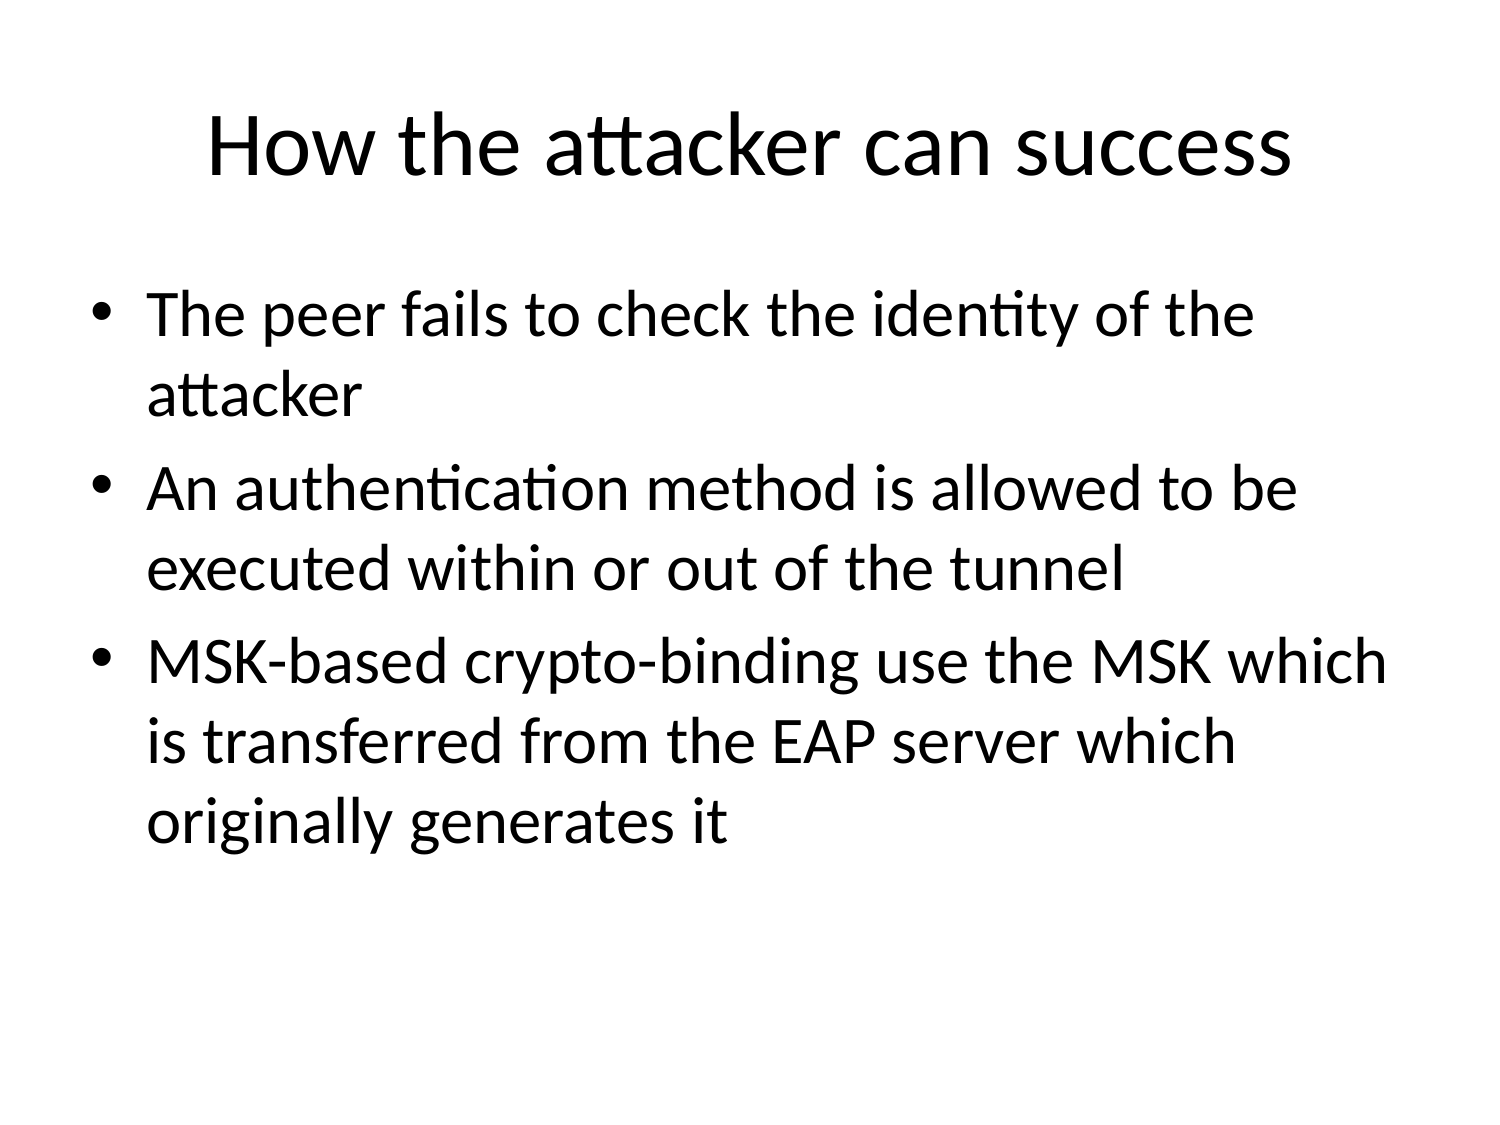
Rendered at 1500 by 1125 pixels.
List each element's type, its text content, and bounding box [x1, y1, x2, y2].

title How the attacker can success [75, 45, 1425, 233]
list The peer fails to check the identity of the attacker An authentication method is allowed to be executed within or out of the tunnel MSK-based crypto-binding use the MSK which is transferred from the EAP server which originally generates it [75, 262, 1425, 1005]
